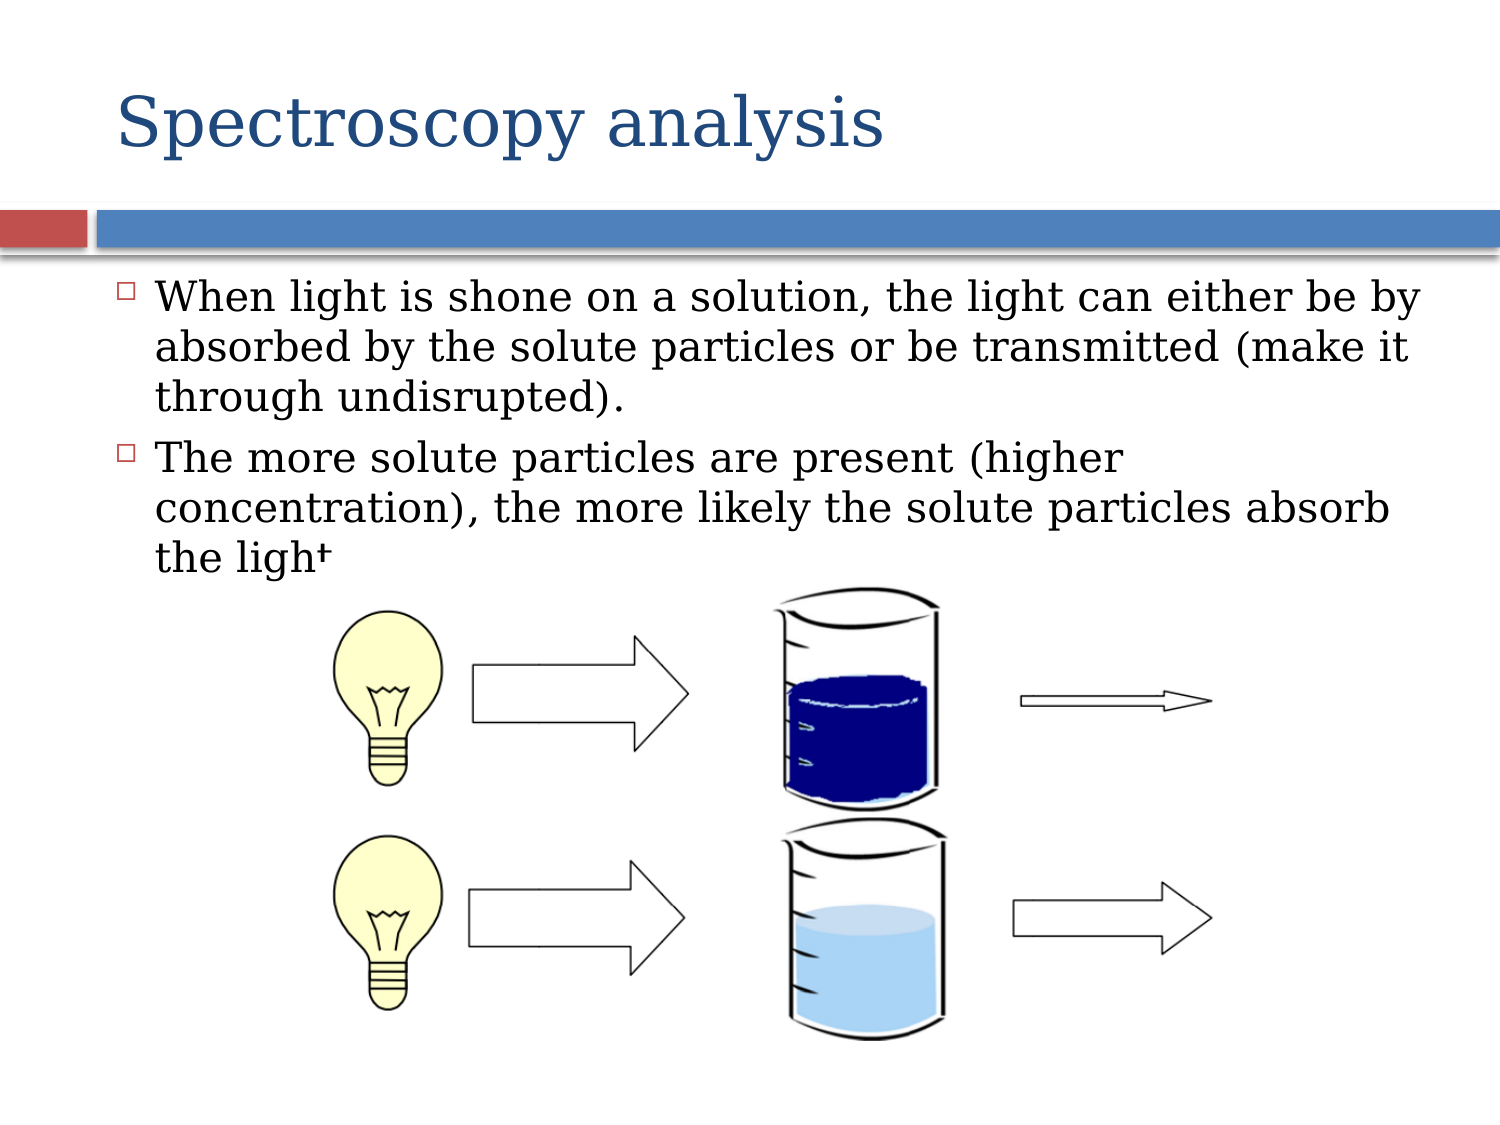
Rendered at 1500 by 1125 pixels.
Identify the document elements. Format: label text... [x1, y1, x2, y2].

picture [316, 562, 1247, 1056]
list When light is shone on a solution, the light can either be by absorbed by the solute particles or be transmitted (make it through undisrupted). The more solute particles are present (higher concentration), the more likely the solute particles absorb the light [100, 262, 1438, 1000]
title Spectroscopy analysis [100, 37, 1438, 200]
